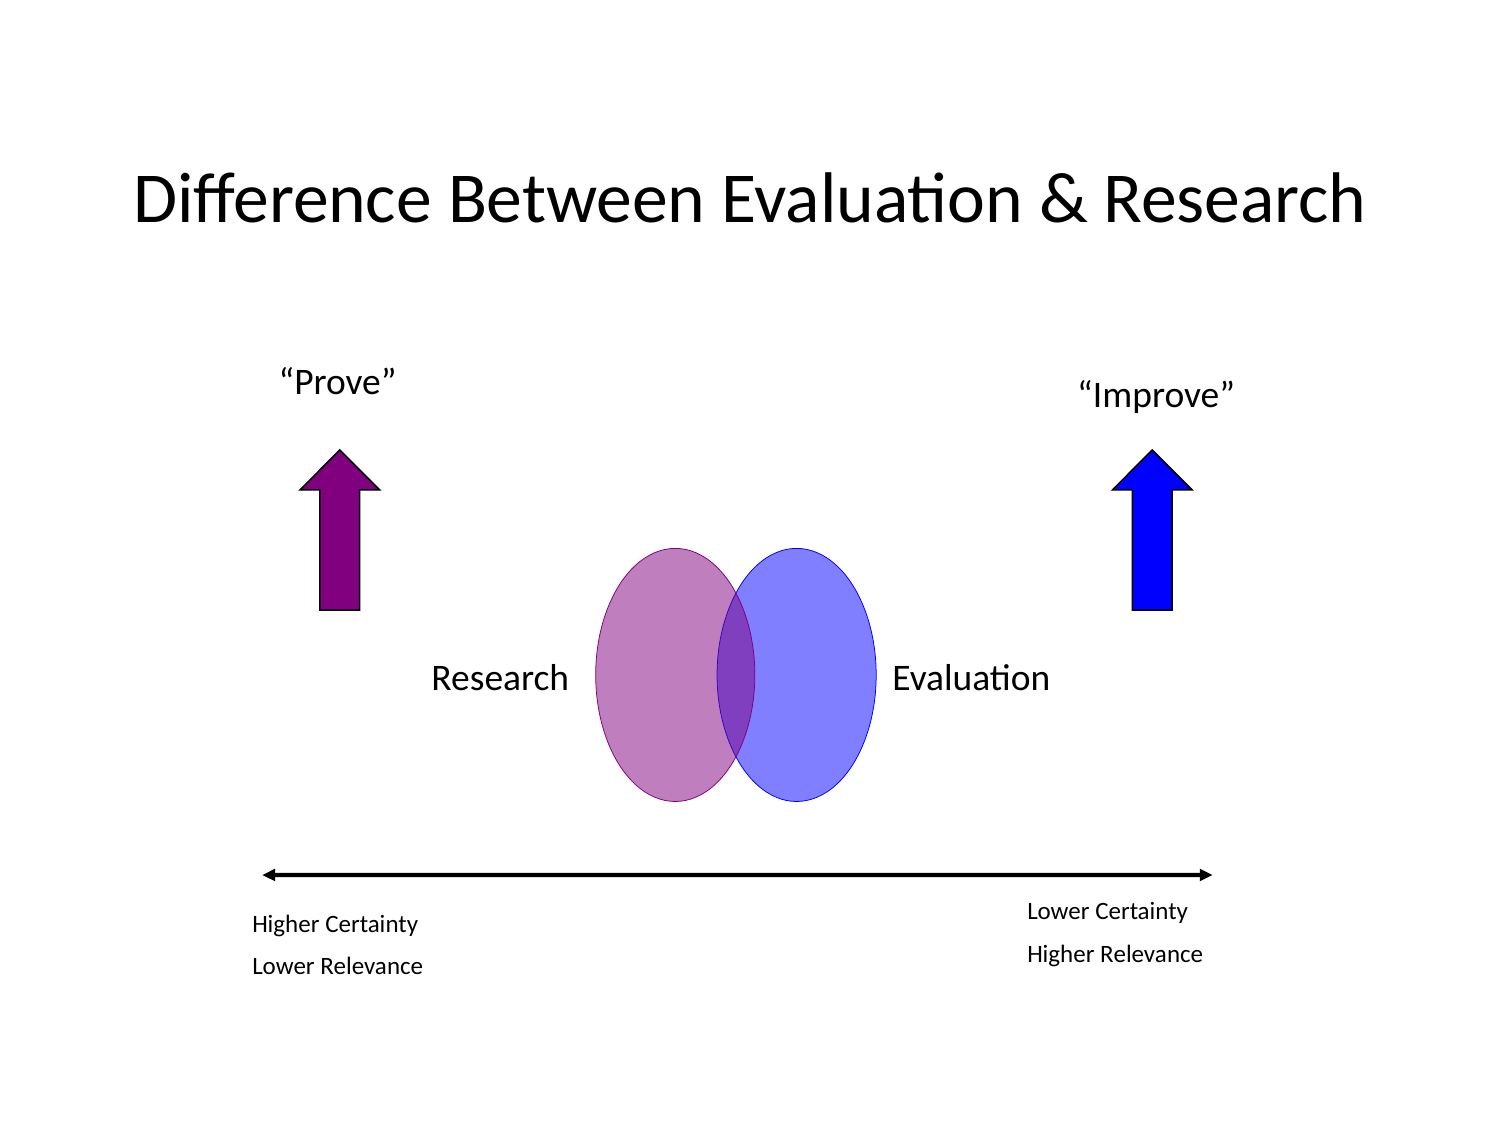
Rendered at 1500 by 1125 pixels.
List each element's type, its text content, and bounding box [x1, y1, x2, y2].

text_box [1126, 868, 1213, 882]
text_box [262, 868, 344, 882]
text_box Lower Certainty Higher Relevance [1126, 887, 1288, 975]
title Difference Between Evaluation & Research [112, 110, 1388, 277]
text_box Higher Certainty Lower Relevance [237, 899, 344, 988]
text_box [300, 449, 344, 611]
text_box “Prove” [249, 349, 344, 410]
text_box [1126, 449, 1193, 611]
text_box “Improve” [1126, 362, 1263, 423]
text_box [349, 337, 1123, 1013]
